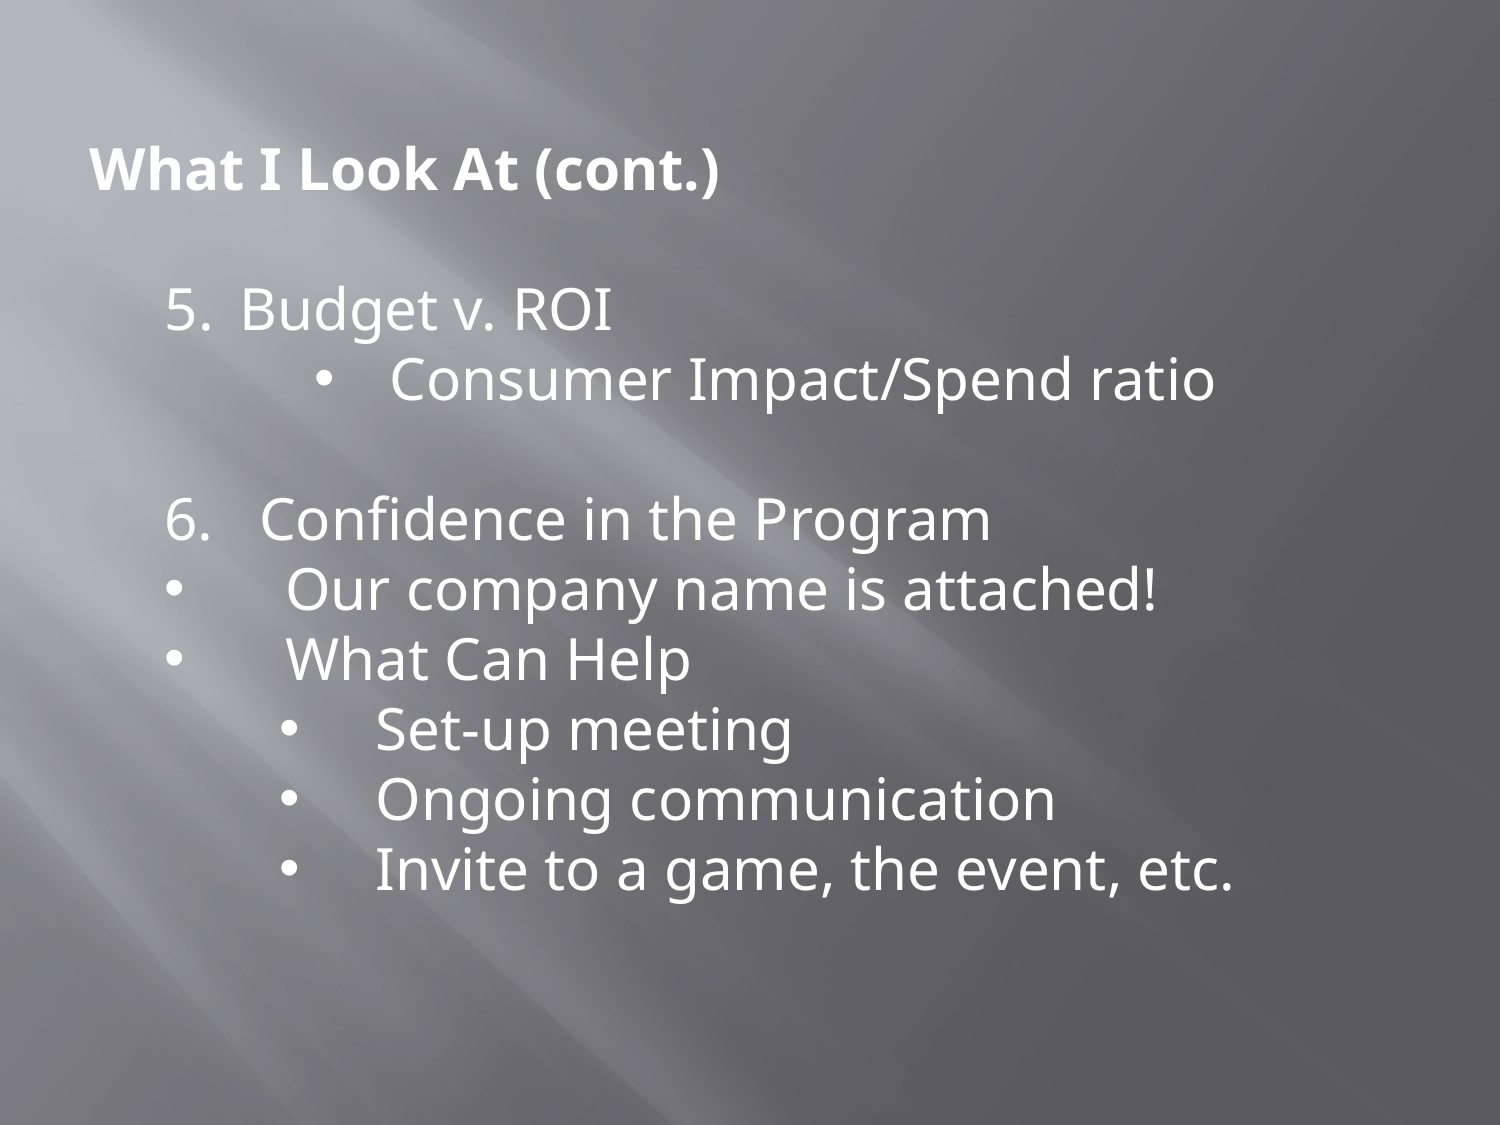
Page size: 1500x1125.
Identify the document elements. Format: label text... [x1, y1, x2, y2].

text_box What I Look At (cont.) Budget v. ROI Consumer Impact/Spend ratio 6. Confidence in the Program Our company name is attached! What Can Help Set-up meeting Ongoing communication Invite to a game, the event, etc. [74, 125, 1413, 970]
